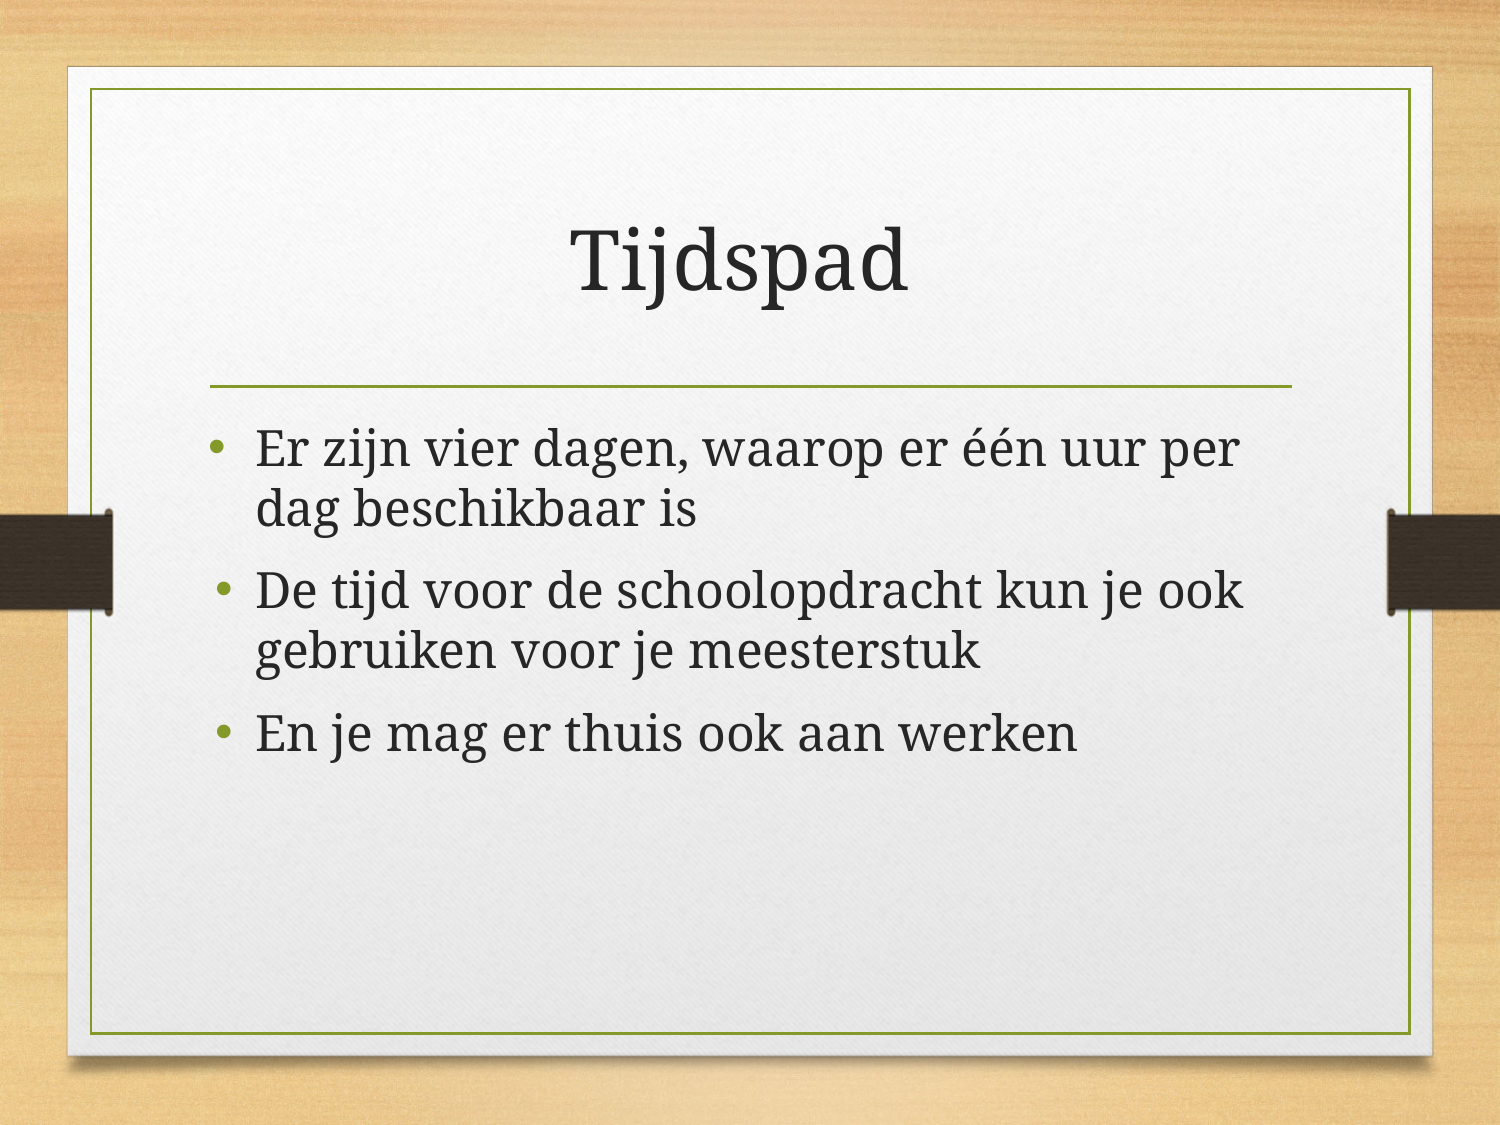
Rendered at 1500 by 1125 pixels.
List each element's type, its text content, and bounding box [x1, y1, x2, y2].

picture [0, 0, 1500, 1125]
list Er zijn vier dagen, waarop er één uur per dag beschikbaar is De tijd voor de schoolopdracht kun je ook gebruiken voor je meesterstuk En je mag er thuis ook aan werken [193, 408, 1309, 974]
title Tijdspad [193, 150, 1309, 365]
